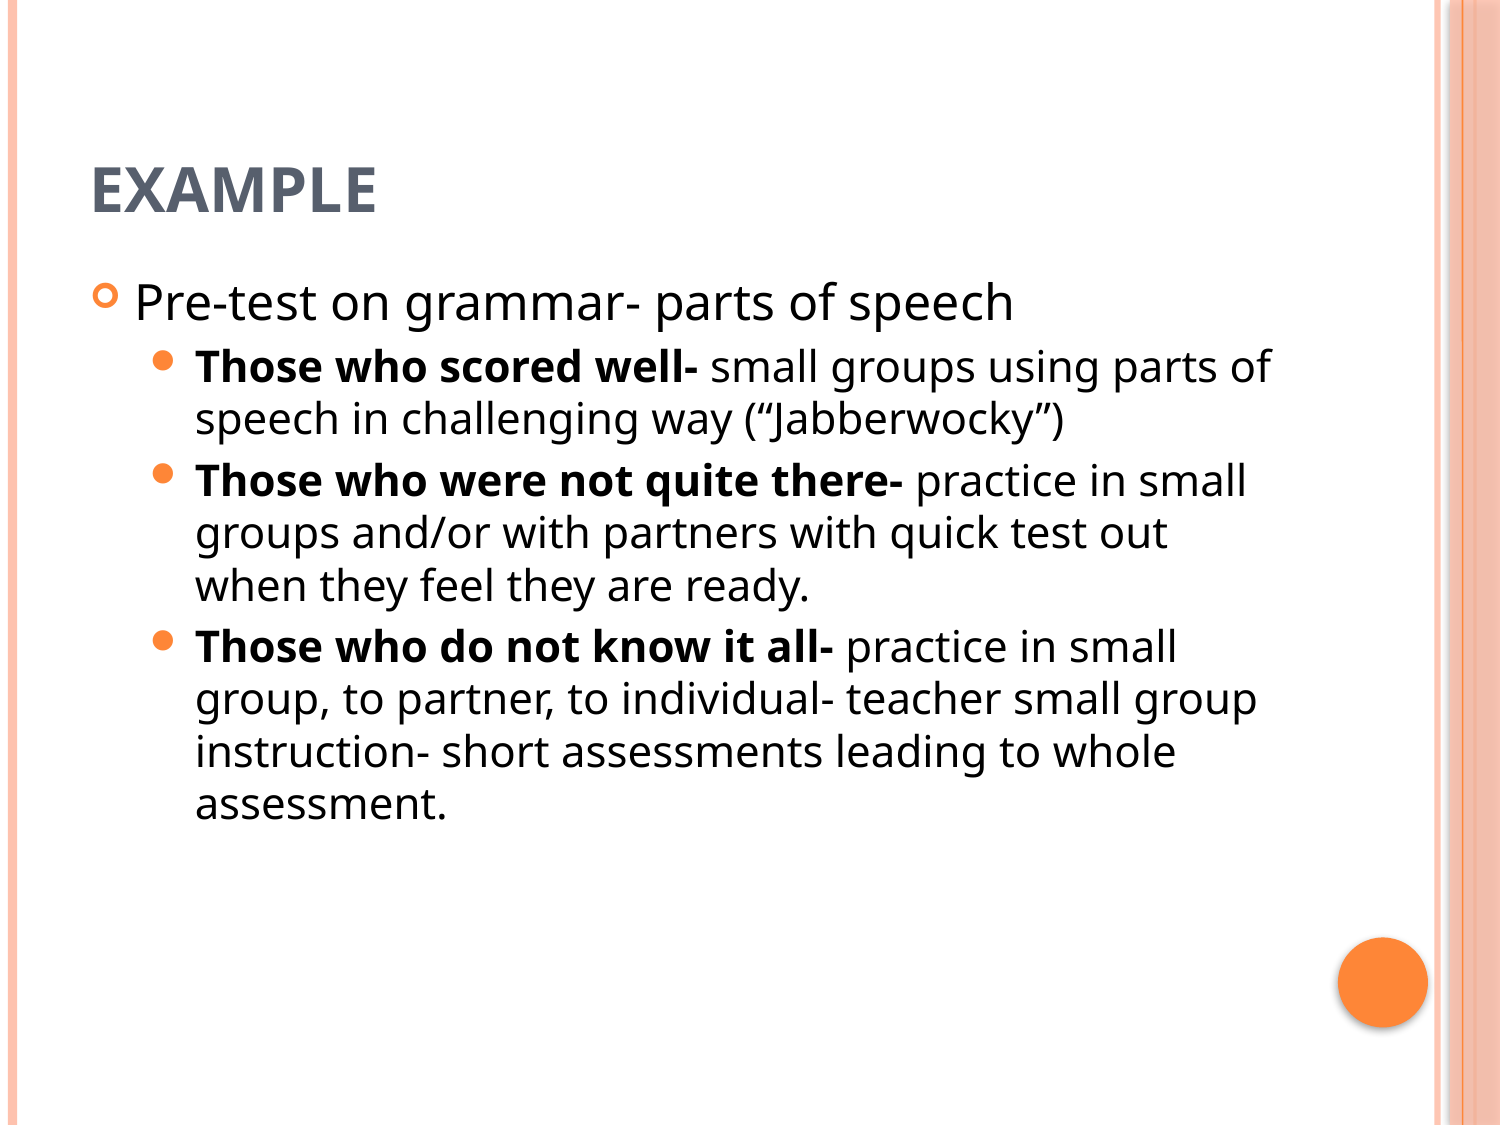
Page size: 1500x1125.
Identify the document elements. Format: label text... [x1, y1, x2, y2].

list Pre-test on grammar- parts of speech Those who scored well- small groups using parts of speech in challenging way (“Jabberwocky”) Those who were not quite there- practice in small groups and/or with partners with quick test out when they feel they are ready. Those who do not know it all- practice in small group, to partner, to individual- teacher small group instruction- short assessments leading to whole assessment. [75, 262, 1300, 1062]
title Example [75, 45, 1300, 233]
